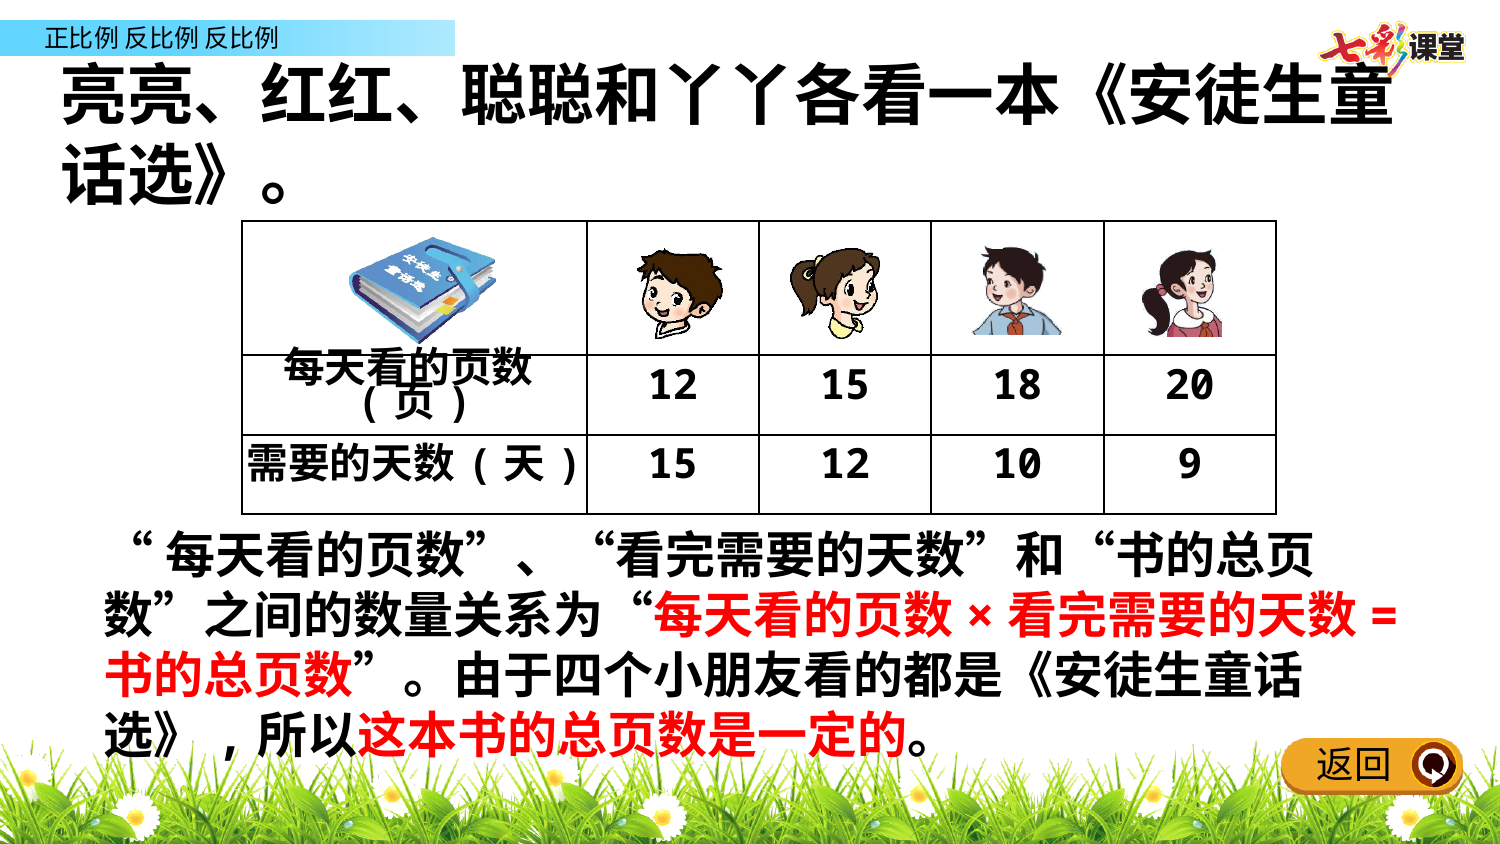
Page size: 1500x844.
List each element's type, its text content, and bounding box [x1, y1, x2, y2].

table_header [932, 222, 1103, 235]
table_cell 12 [760, 436, 930, 513]
table_header [243, 222, 586, 354]
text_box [348, 236, 1223, 344]
table_header [588, 222, 758, 235]
table_cell 15 [760, 356, 930, 434]
table_cell 9 [1105, 436, 1275, 513]
table_header [1105, 222, 1275, 354]
text_box 亮亮、红红、聪聪和丫丫各看一本《安徒生童话选》。 [45, 45, 1412, 221]
picture [1316, 20, 1468, 80]
table_cell 需要的天数(天) [243, 436, 586, 513]
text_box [1281, 733, 1464, 795]
table_cell 18 [932, 356, 1103, 434]
text_box “每天看的页数”、“看完需要的天数”和“书的总页数”之间的数量关系为“每天看的页数×看完需要的天数=书的总页数”。由于四个小朋友看的都是《安徒生童话选》,所以这本书的总页数是一定的。 [88, 516, 1425, 772]
table_cell 10 [932, 436, 1103, 513]
table_cell 每天看的页数(页) [243, 356, 586, 434]
table_cell 15 [588, 436, 758, 513]
table_header [760, 222, 930, 235]
table_cell 12 [588, 356, 758, 434]
picture [0, 740, 1500, 844]
table_cell 20 [1105, 356, 1275, 434]
